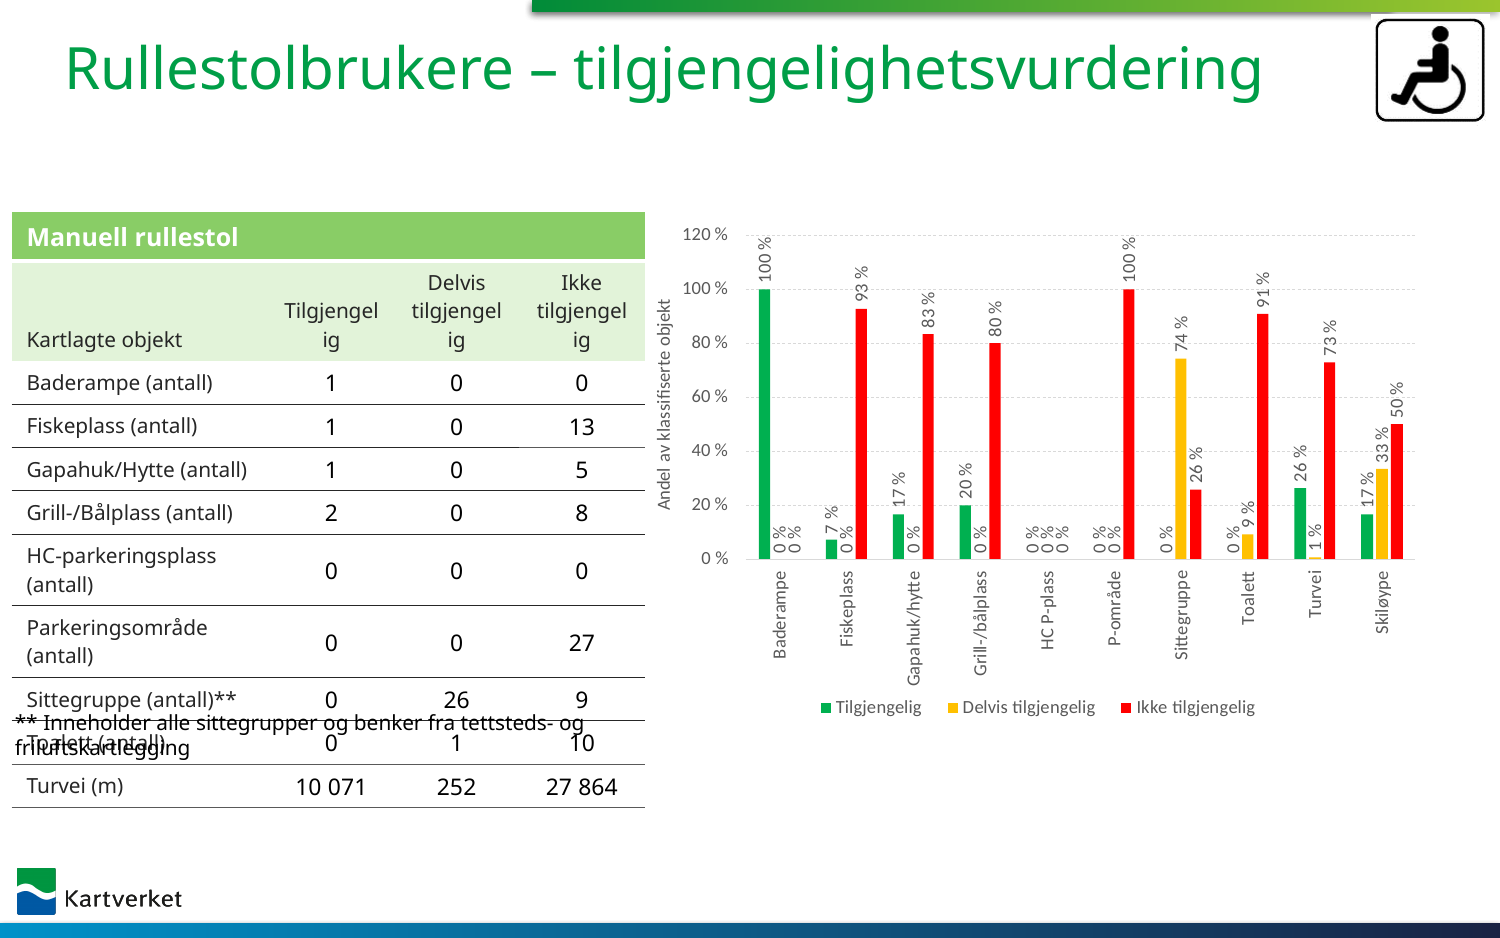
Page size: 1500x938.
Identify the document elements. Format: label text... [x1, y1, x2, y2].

table_cell Grill-/Bålplass (antall) [12, 491, 269, 534]
table_cell Turvei (m) [12, 768, 269, 807]
table_cell Delvis tilgjengelig [394, 263, 519, 361]
table_cell 252 [394, 768, 519, 807]
table_cell 27 [519, 606, 638, 677]
picture [643, 218, 1426, 728]
table_cell 0 [269, 606, 394, 677]
table_cell 1 [269, 361, 394, 404]
table_cell 10 071 [269, 768, 394, 807]
table_cell 0 [394, 361, 519, 404]
table_cell HC-parkeringsplass (antall) [12, 535, 269, 605]
table_cell 0 [394, 448, 519, 490]
table_cell Fiskeplass (antall) [12, 405, 269, 447]
table_cell Kartlagte objekt [12, 263, 269, 361]
table_cell Sittegruppe (antall)** [12, 678, 269, 702]
table_cell 1 [269, 448, 394, 490]
table_cell Gapahuk/Hytte (antall) [12, 448, 269, 490]
table_cell 1 [269, 405, 394, 447]
table_cell 0 [394, 491, 519, 534]
table_cell 0 [519, 535, 638, 605]
table_cell 9 [519, 678, 638, 702]
text_box ** Inneholder alle sittegrupper og benker fra tettsteds- og friluftskartlegging [0, 702, 745, 768]
text_box Rullestolbrukere – tilgjengelighetsvurdering [49, 12, 1372, 109]
table_cell Baderampe (antall) [12, 361, 269, 404]
table_cell 0 [394, 606, 519, 677]
table_cell 0 [394, 405, 519, 447]
table_cell 0 [269, 535, 394, 605]
table_cell Ikke tilgjengelig [519, 263, 638, 361]
picture [1371, 13, 1491, 127]
table_cell Parkeringsområde (antall) [12, 606, 269, 677]
table_header Manuell rullestol [12, 212, 645, 259]
table_cell 0 [269, 678, 394, 702]
table_cell 0 [519, 361, 638, 404]
table_cell 2 [269, 491, 394, 534]
table_cell Tilgjengelig [269, 263, 394, 361]
table_cell 5 [519, 448, 638, 490]
table_cell 8 [519, 491, 638, 534]
table_cell 13 [519, 405, 638, 447]
table_cell 26 [394, 678, 519, 702]
table_cell 0 [394, 535, 519, 605]
table_cell 27 864 [519, 768, 645, 807]
